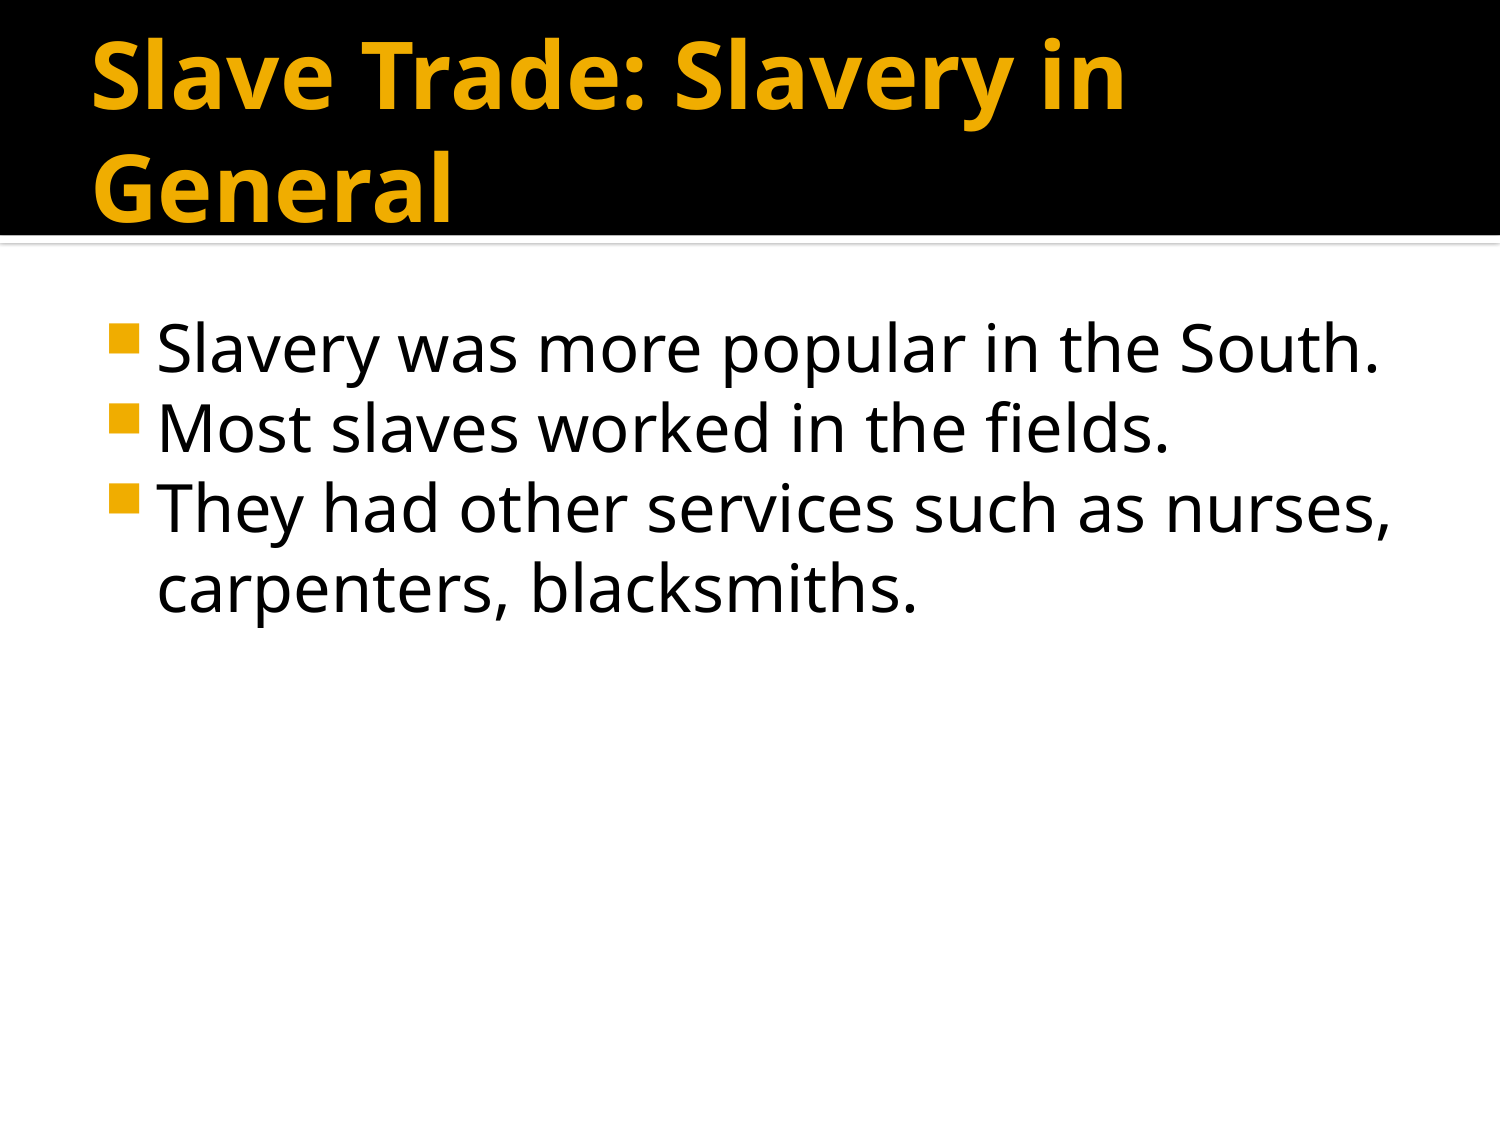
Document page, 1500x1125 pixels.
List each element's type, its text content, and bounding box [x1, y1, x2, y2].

title Slave Trade: Slavery in General [75, 25, 1425, 231]
list Slavery was more popular in the South. Most slaves worked in the fields. They had other services such as nurses, carpenters, blacksmiths. [75, 291, 1425, 1050]
